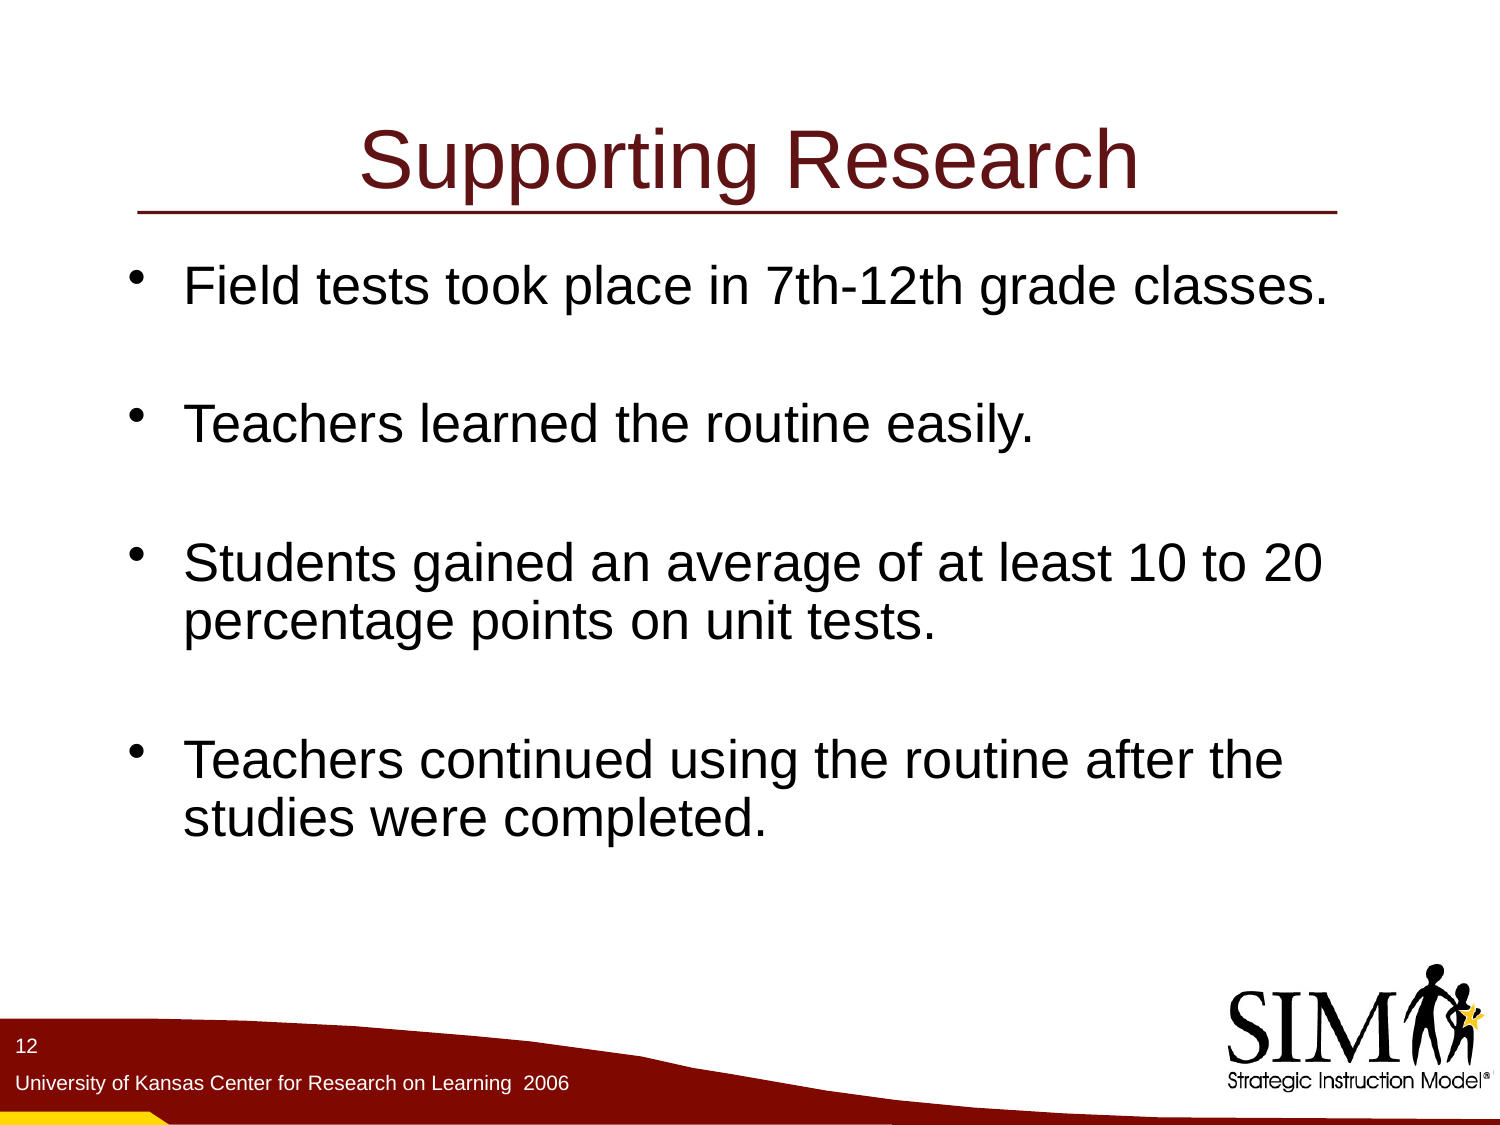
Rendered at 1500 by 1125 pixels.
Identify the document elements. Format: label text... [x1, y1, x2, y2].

picture [1222, 949, 1500, 1108]
slide_number 12 [0, 1024, 313, 1062]
title Supporting Research [112, 74, 1388, 213]
footer University of Kansas Center for Research on Learning 2006 [0, 1062, 626, 1101]
list Field tests took place in 7th-12th grade classes. Teachers learned the routine easily. Students gained an average of at least 10 to 20 percentage points on unit tests. Teachers continued using the routine after the studies were completed. [112, 249, 1388, 901]
